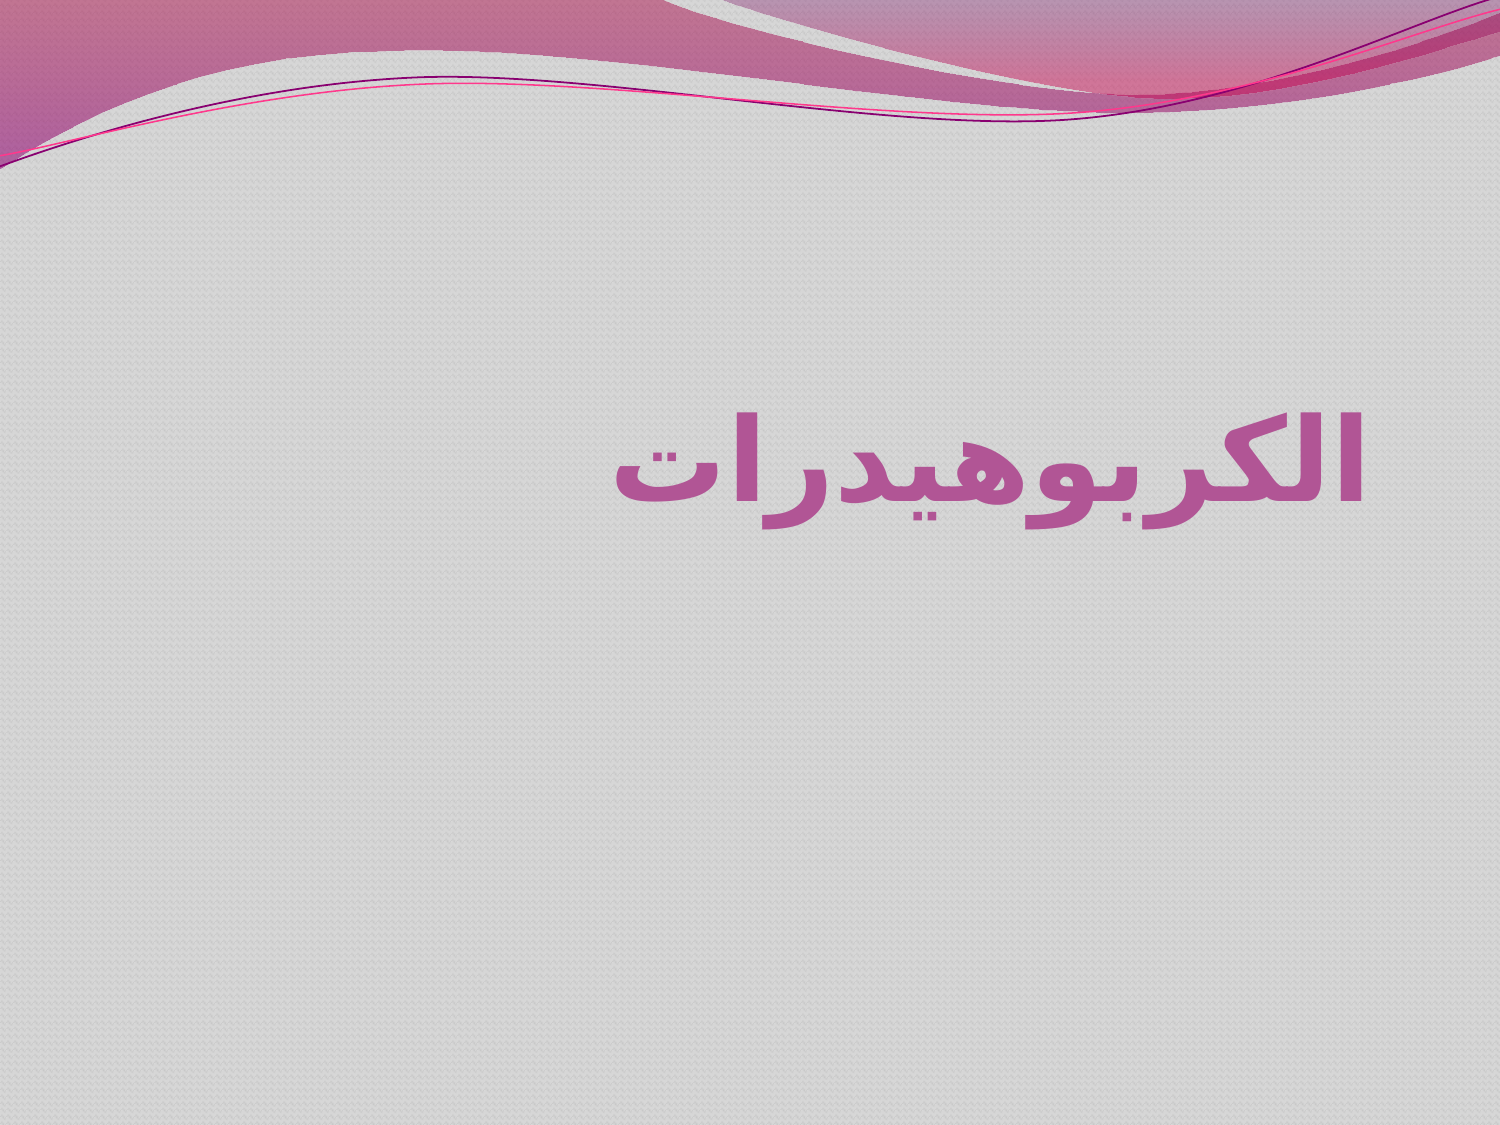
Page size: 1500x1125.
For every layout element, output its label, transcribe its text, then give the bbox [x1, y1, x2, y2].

title الكربوهيدرات [87, 224, 1376, 525]
